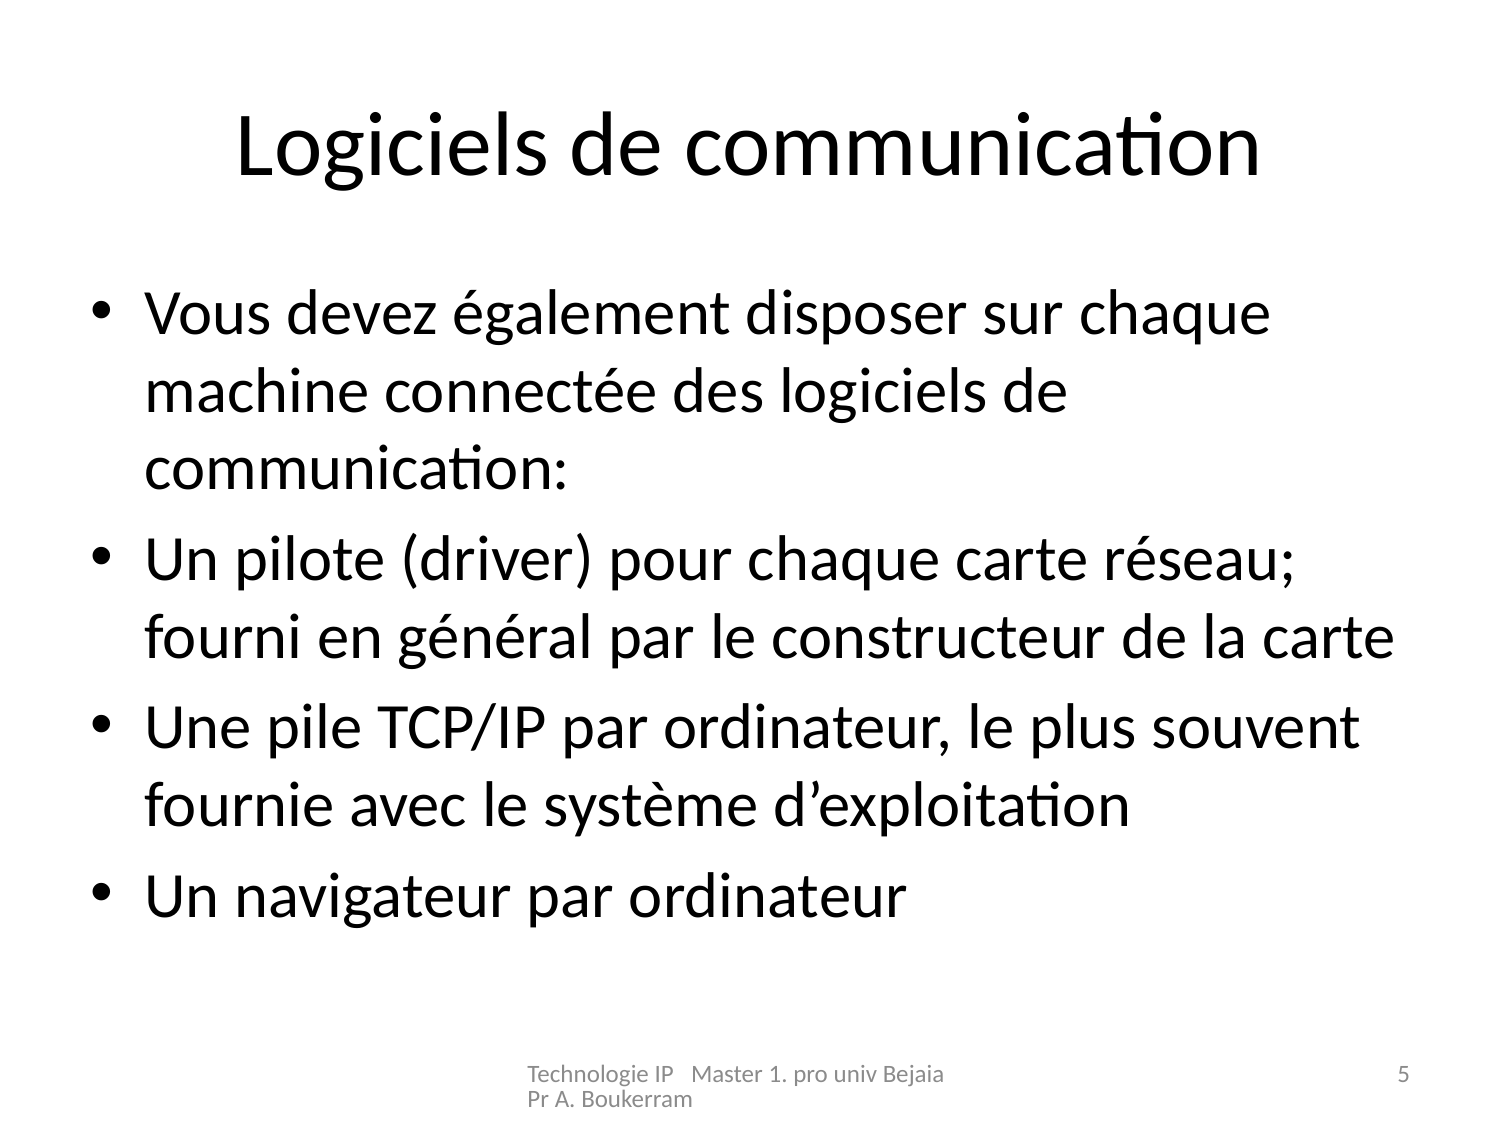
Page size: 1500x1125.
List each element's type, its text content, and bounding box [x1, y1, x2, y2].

title Logiciels de communication [75, 45, 1425, 233]
list Vous devez également disposer sur chaque machine connectée des logiciels de communication: Un pilote (driver) pour chaque carte réseau; fourni en général par le constructeur de la carte Une pile TCP/IP par ordinateur, le plus souvent fournie avec le système d’exploitation Un navigateur par ordinateur [75, 262, 1425, 1005]
slide_number 5 [1074, 1042, 1425, 1103]
footer Technologie IP Master 1. pro univ Bejaia Pr A. Boukerram [512, 1042, 988, 1103]
